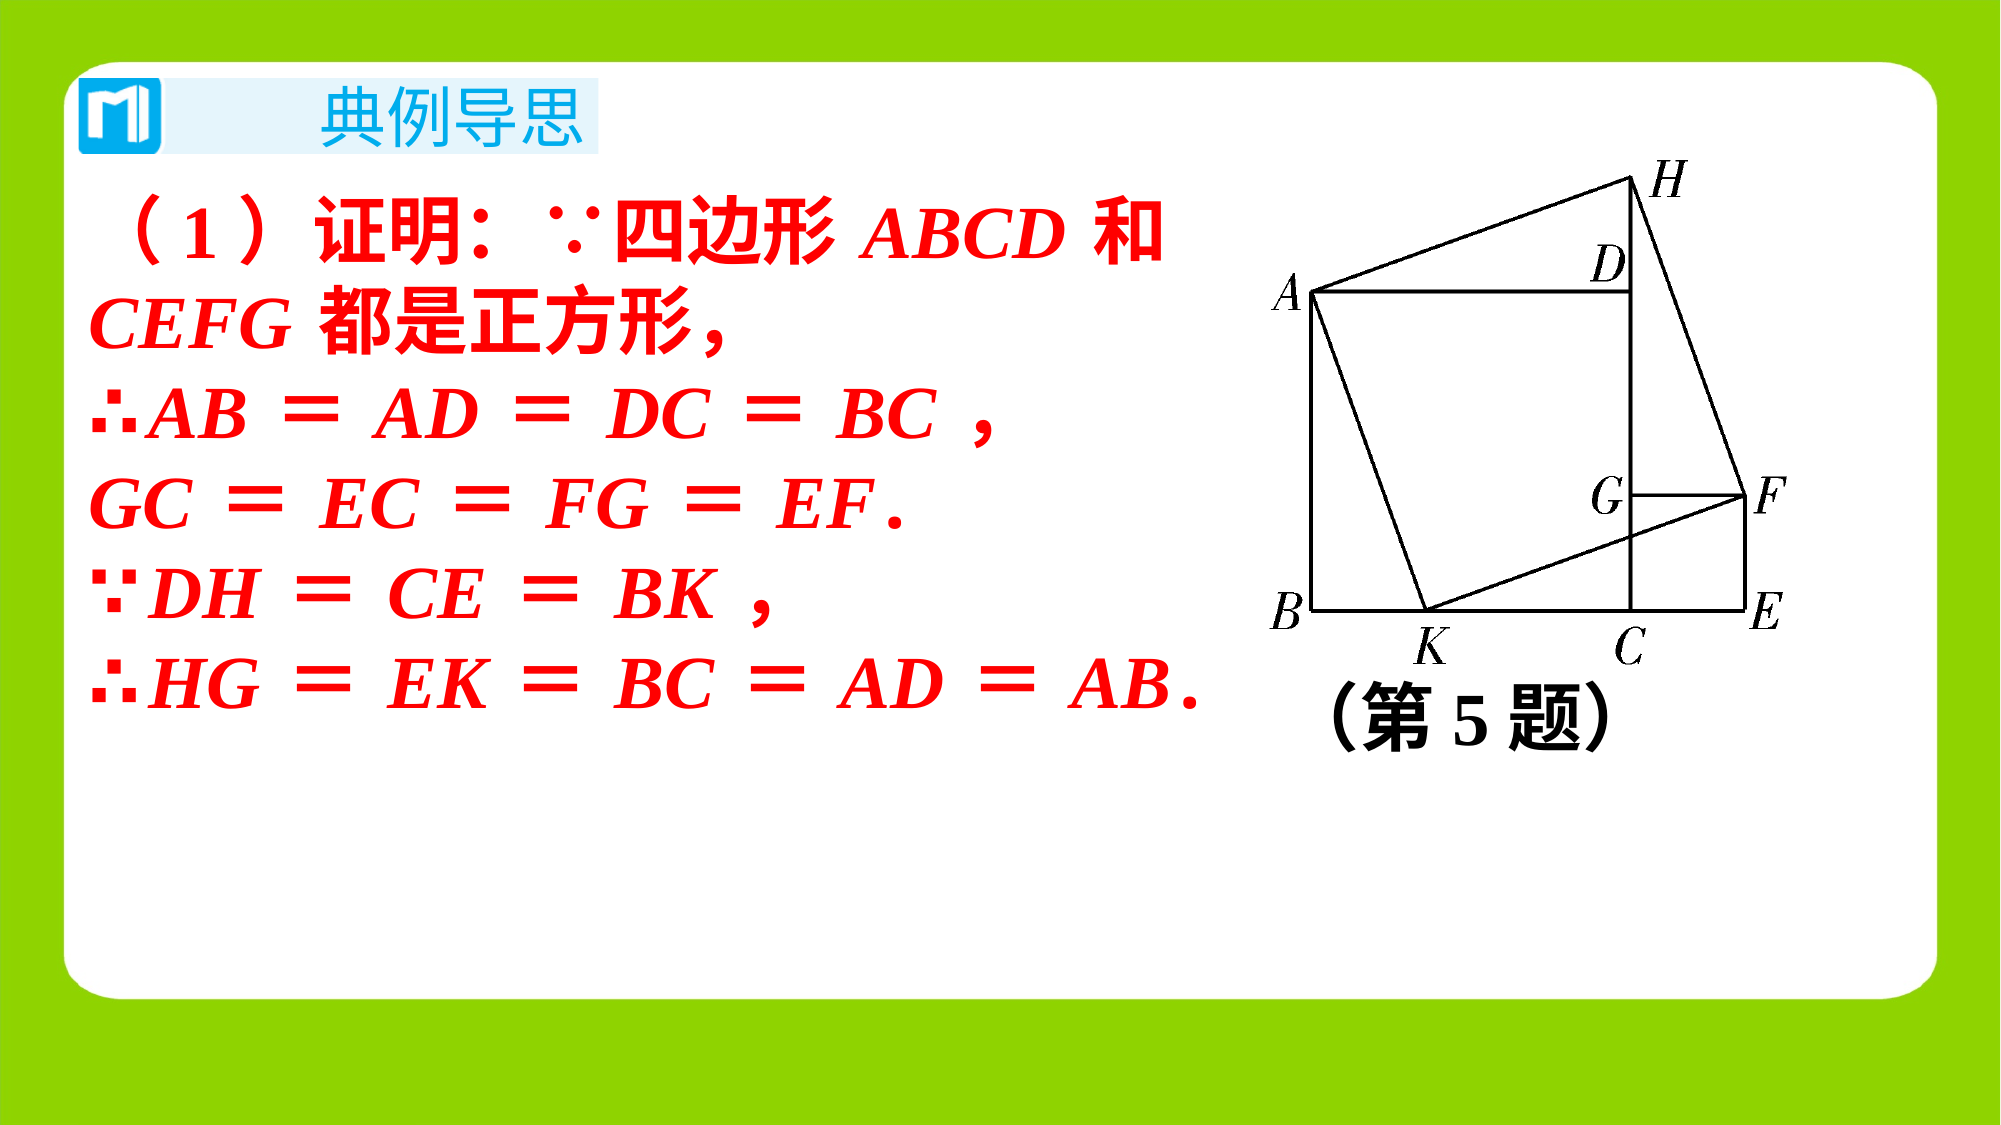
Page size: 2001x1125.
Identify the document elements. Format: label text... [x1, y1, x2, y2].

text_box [1269, 160, 1787, 762]
text_box （1）证明：∵四边形ABCD和 CEFG都是正方形， ∴AB＝AD＝DC＝BC， GC＝EC＝FG＝EF. ∵DH＝CE＝BK， ∴HG＝EK＝BC＝AD＝AB. [88, 183, 1269, 611]
picture [0, 0, 2001, 1125]
